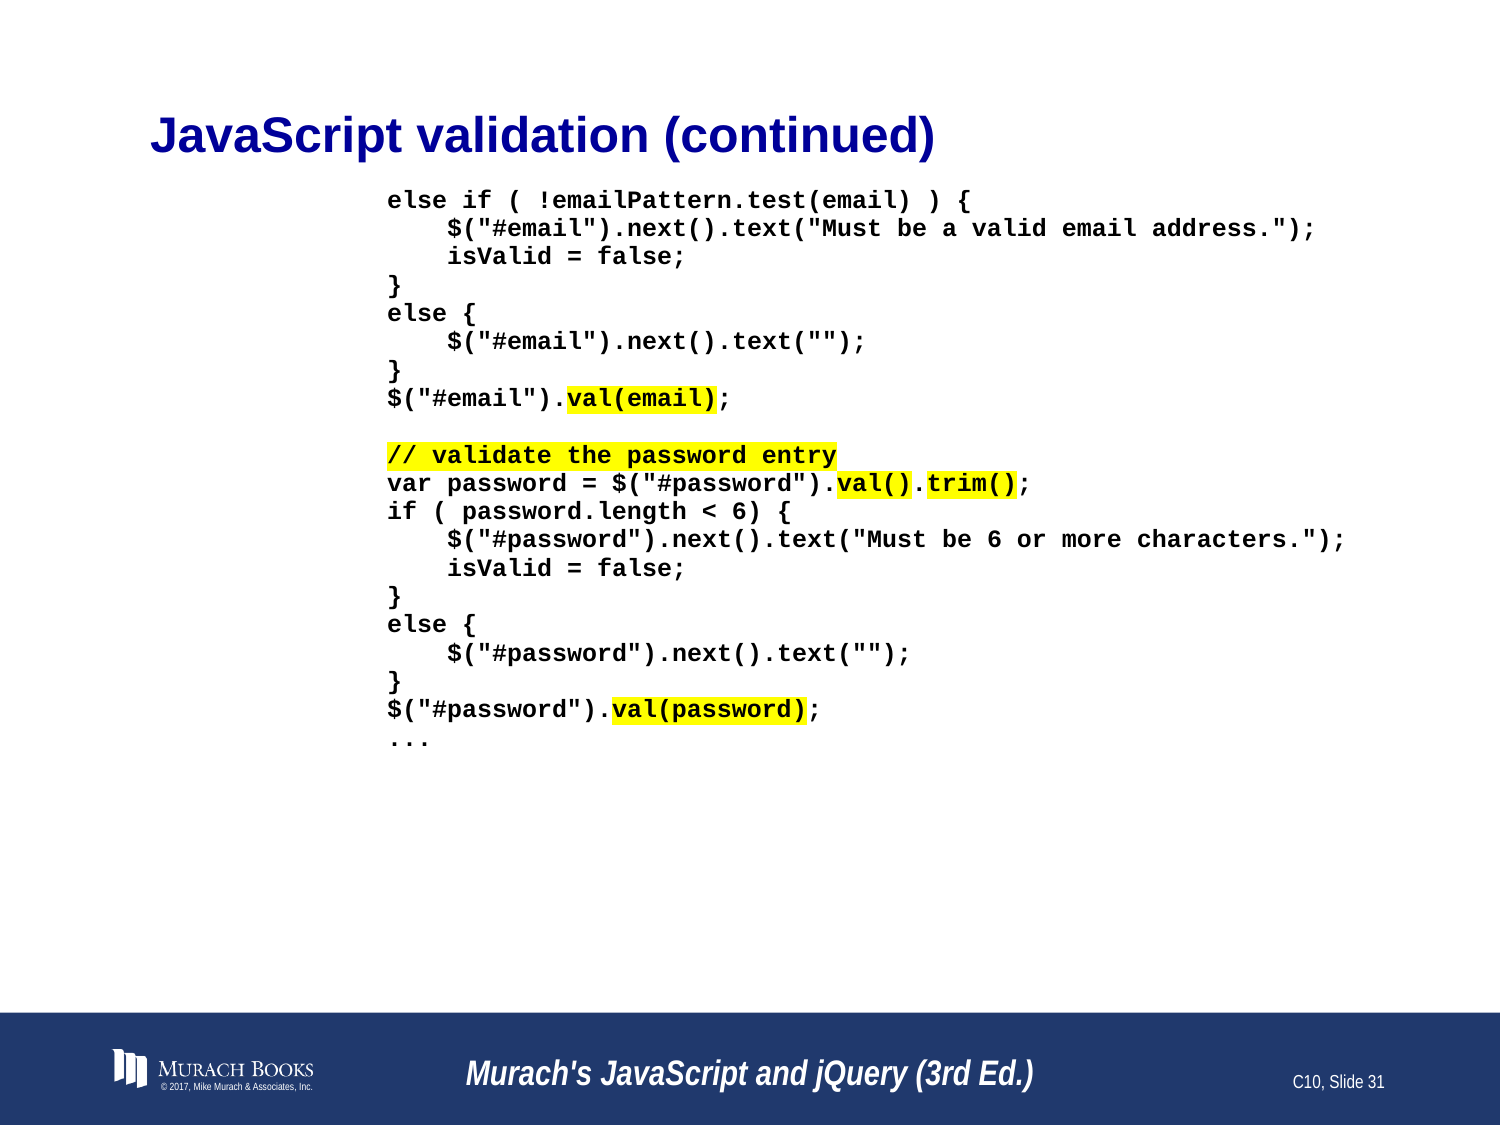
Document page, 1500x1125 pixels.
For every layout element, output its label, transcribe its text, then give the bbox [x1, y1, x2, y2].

footer © 2017, Mike Murach & Associates, Inc. [12, 1025, 463, 1100]
slide_number C10, Slide 31 [1087, 1025, 1400, 1100]
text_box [149, 187, 1372, 988]
title JavaScript validation (continued) [150, 102, 1350, 164]
slide_number Murach's JavaScript and jQuery (3rd Ed.) [463, 1025, 1050, 1100]
